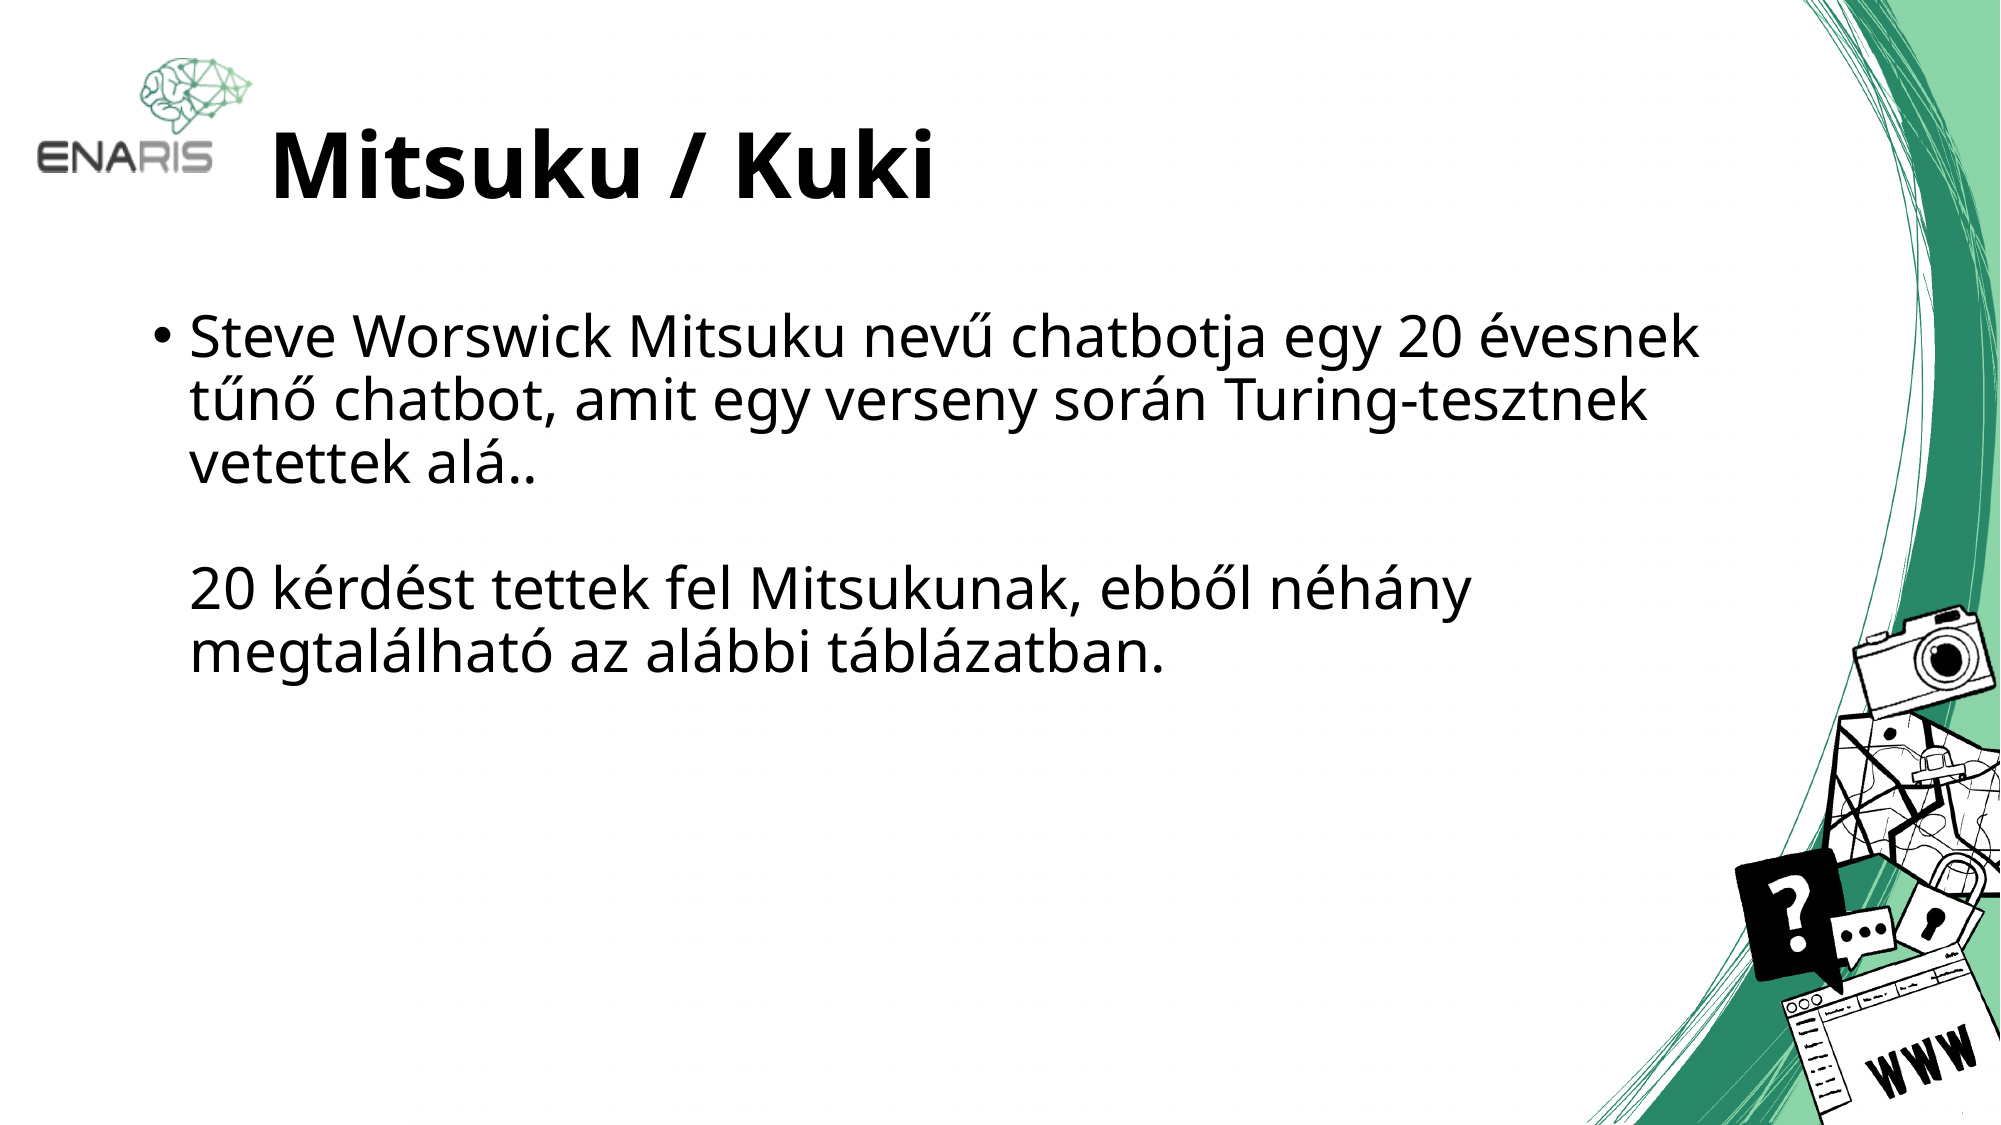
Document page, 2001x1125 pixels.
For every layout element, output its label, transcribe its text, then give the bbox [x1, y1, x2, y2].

list Steve Worswick Mitsuku nevű chatbotja egy 20 évesnek tűnő chatbot, amit egy verseny során Turing-tesztnek vetettek alá.. 20 kérdést tettek fel Mitsukunak, ebből néhány megtalálható az alábbi táblázatban. [137, 299, 1728, 1014]
title Mitsuku / Kuki [253, 59, 1863, 278]
picture [37, 58, 254, 173]
picture [408, 0, 2000, 1125]
